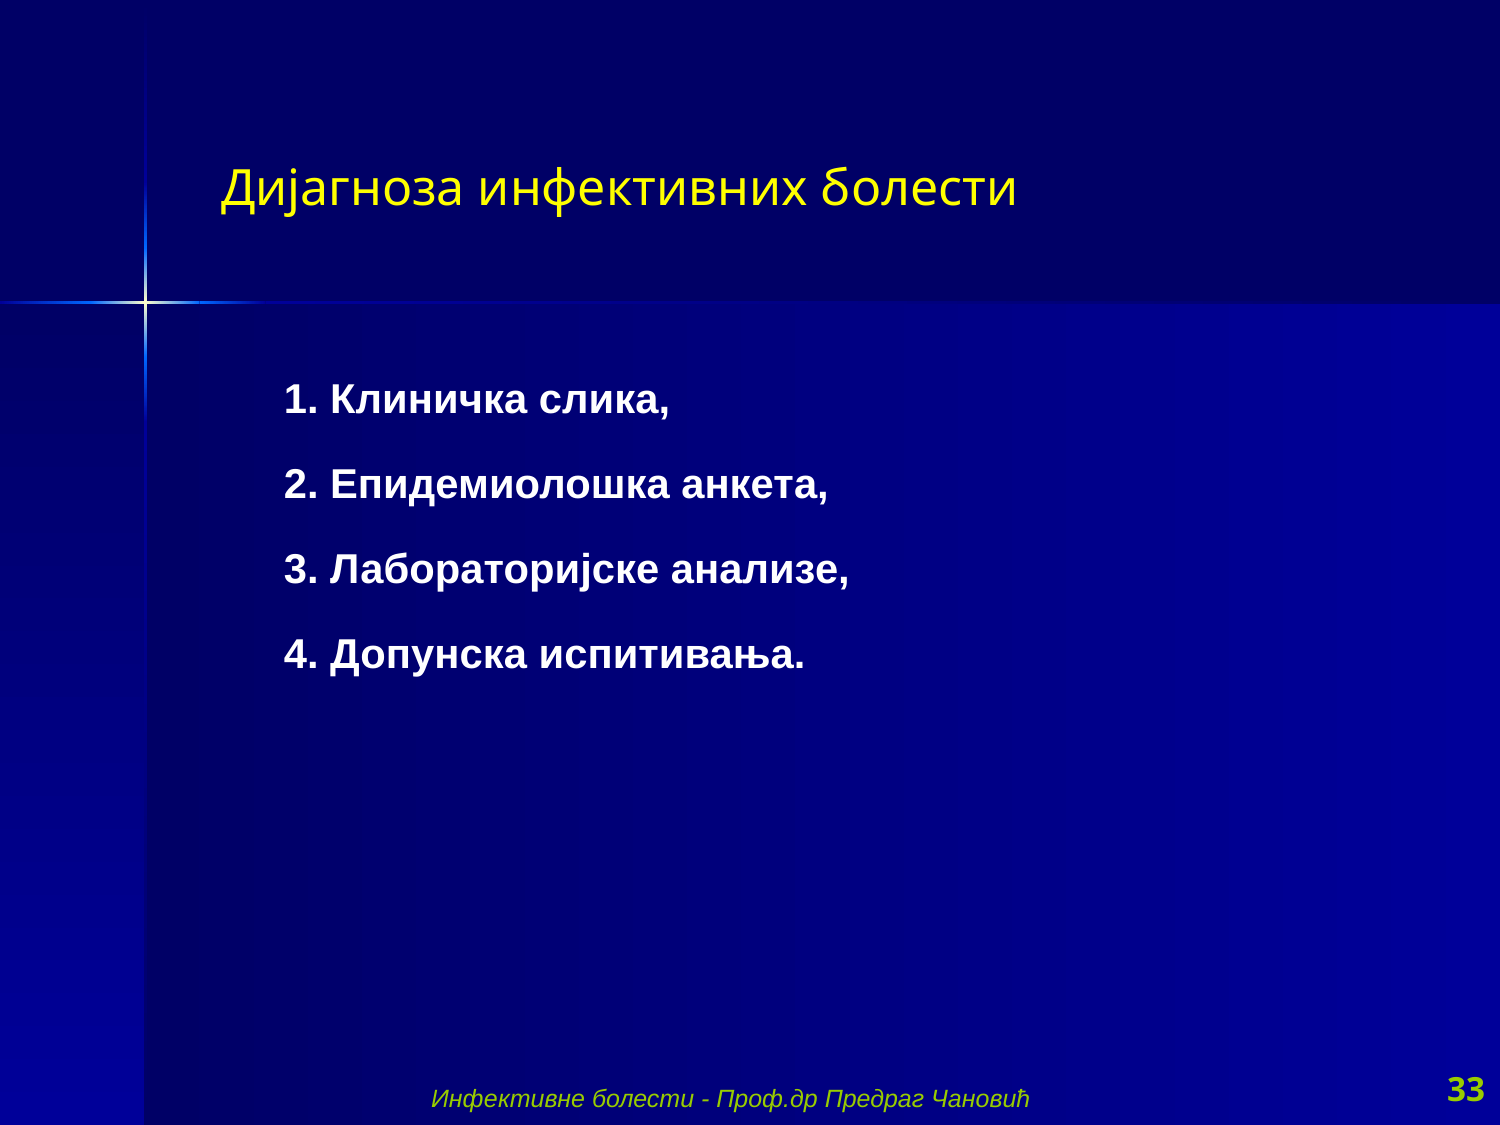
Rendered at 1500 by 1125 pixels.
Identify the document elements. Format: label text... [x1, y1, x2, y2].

text_box Дијагноза инфективних болести [206, 148, 1047, 223]
footer Инфективне болести - Проф.др Предраг Чановић [412, 1074, 1051, 1125]
text_box Клиничка слика, Епидемиолошка анкета, Лабораторијске анализе, Допунска испитивања. [233, 329, 908, 685]
slide_number 33 [1354, 1059, 1500, 1125]
